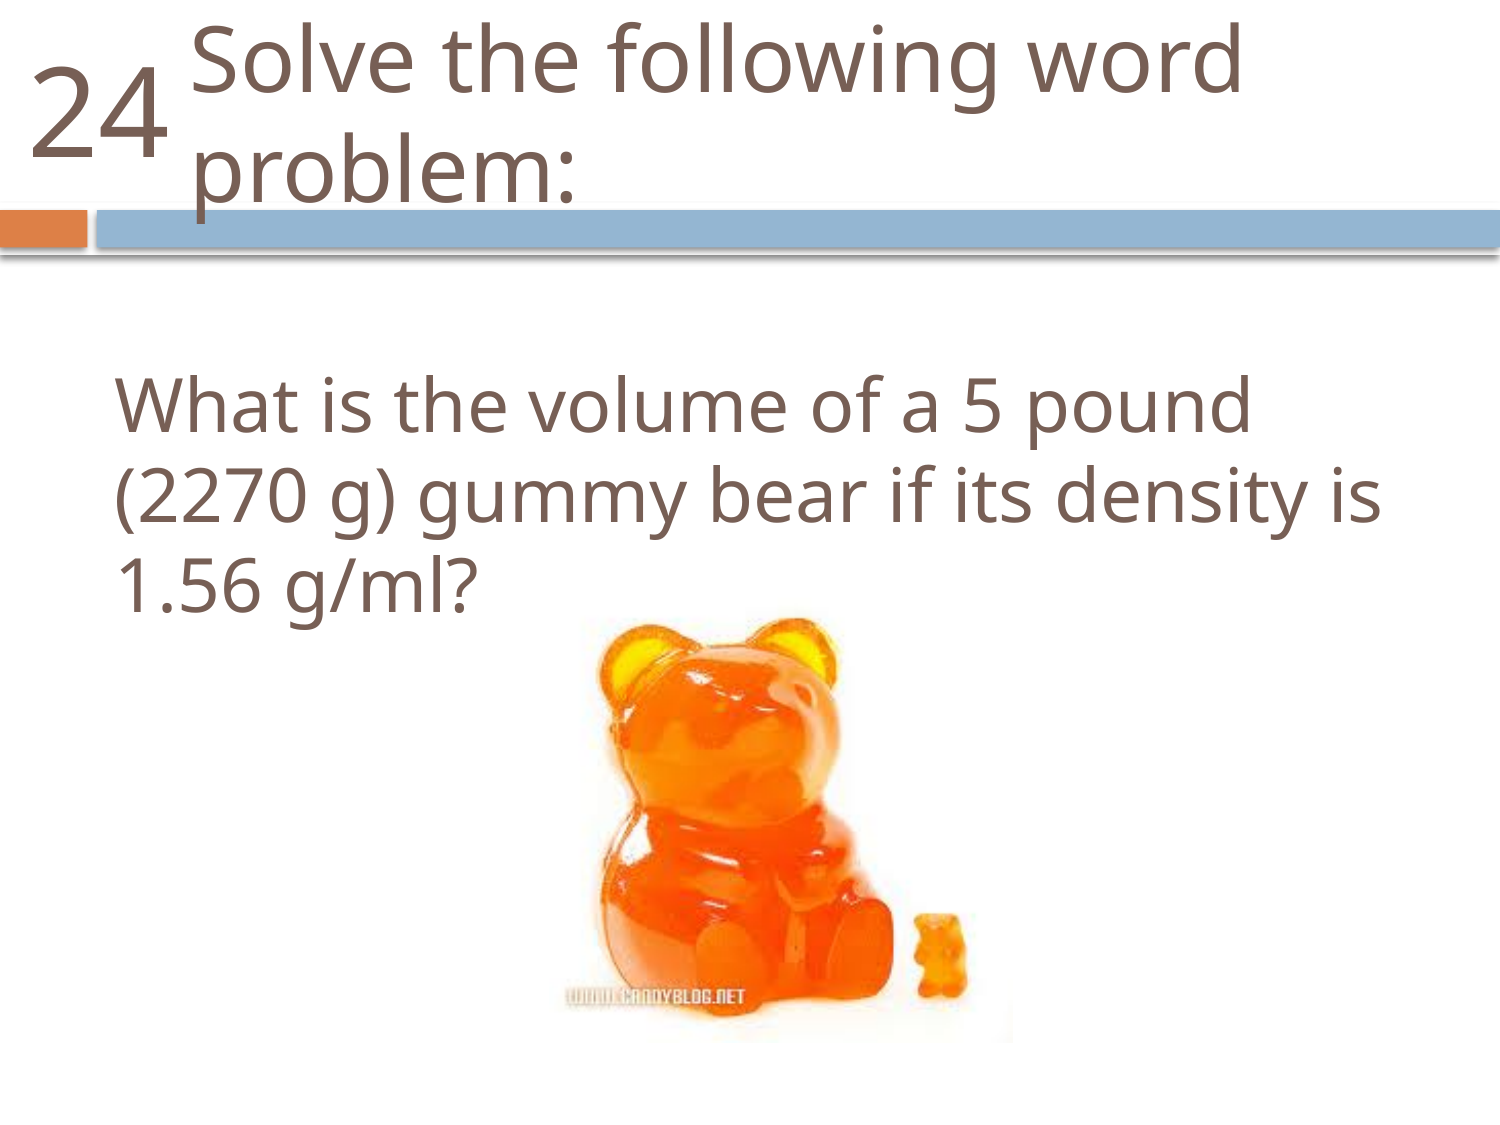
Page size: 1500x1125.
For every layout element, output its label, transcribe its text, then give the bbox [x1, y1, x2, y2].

text_box What is the volume of a 5 pound (2270 g) gummy bear if its density is 1.56 g/ml? [99, 349, 1413, 635]
picture [549, 585, 1013, 1043]
title Solve the following word problem: [174, 29, 1500, 192]
text_box 24 [12, 24, 200, 190]
